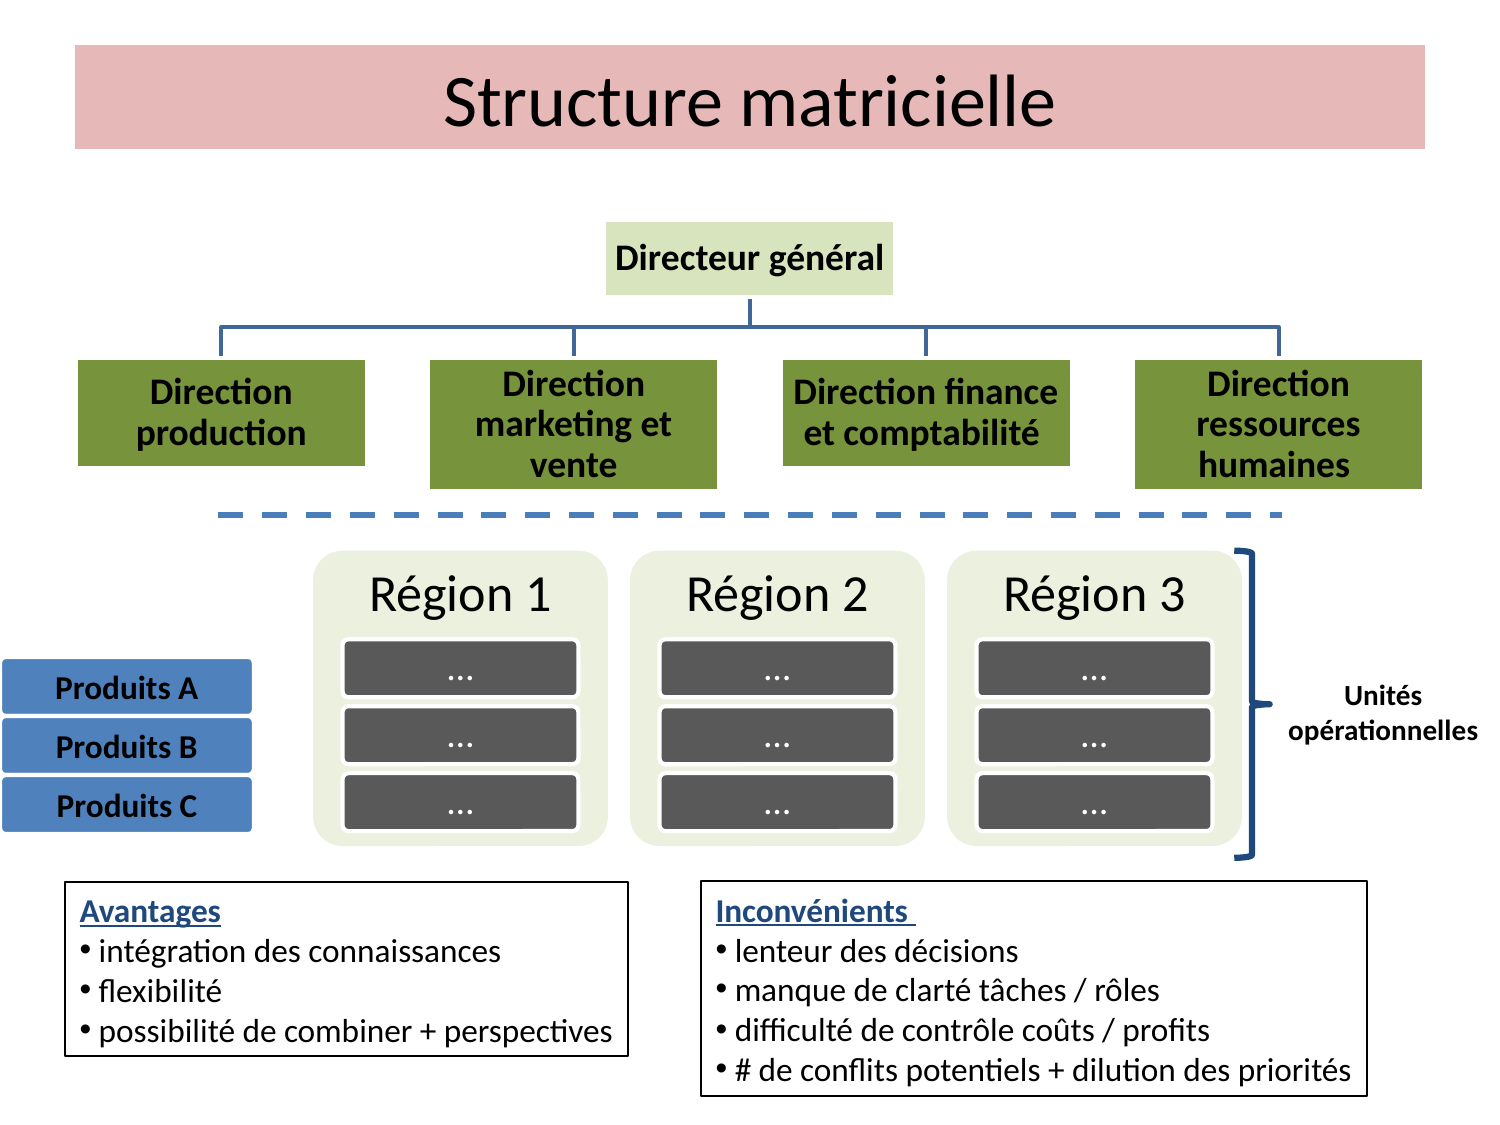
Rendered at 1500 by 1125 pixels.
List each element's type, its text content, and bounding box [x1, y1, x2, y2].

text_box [0, 715, 255, 774]
text_box Inconvénients lenteur des décisions manque de clarté tâches / rôles difficulté de contrôle coûts / profits # de conflits potentiels + dilution des priorités [700, 881, 1368, 1096]
title Structure matricielle [75, 45, 1425, 149]
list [74, 172, 1426, 540]
text_box Unités opérationnelles [1273, 668, 1494, 754]
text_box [312, 550, 1243, 847]
text_box Avantages intégration des connaissances flexibilité possibilité de combiner + perspectives [64, 881, 629, 1057]
text_box [1234, 550, 1271, 859]
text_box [0, 774, 255, 835]
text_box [0, 656, 255, 715]
